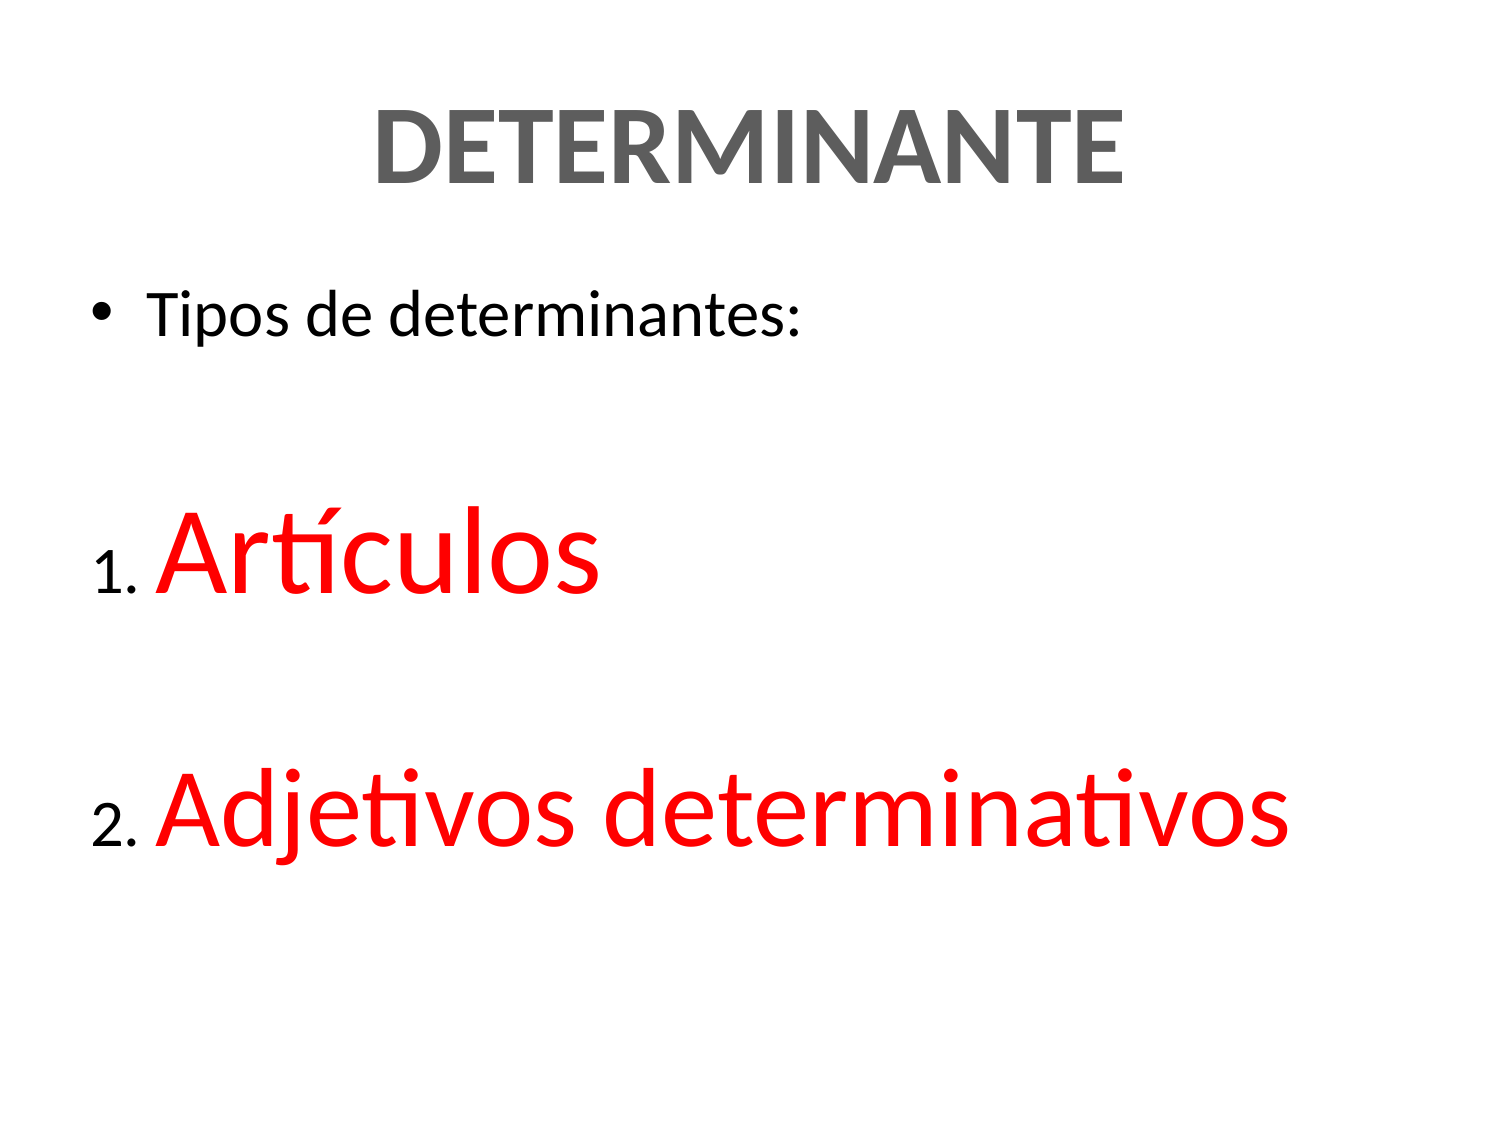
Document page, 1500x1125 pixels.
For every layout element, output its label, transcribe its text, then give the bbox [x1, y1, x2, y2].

title DETERMINANTE [75, 45, 1425, 233]
list Tipos de determinantes: 1. Artículos 2. Adjetivos determinativos [75, 262, 1425, 1005]
